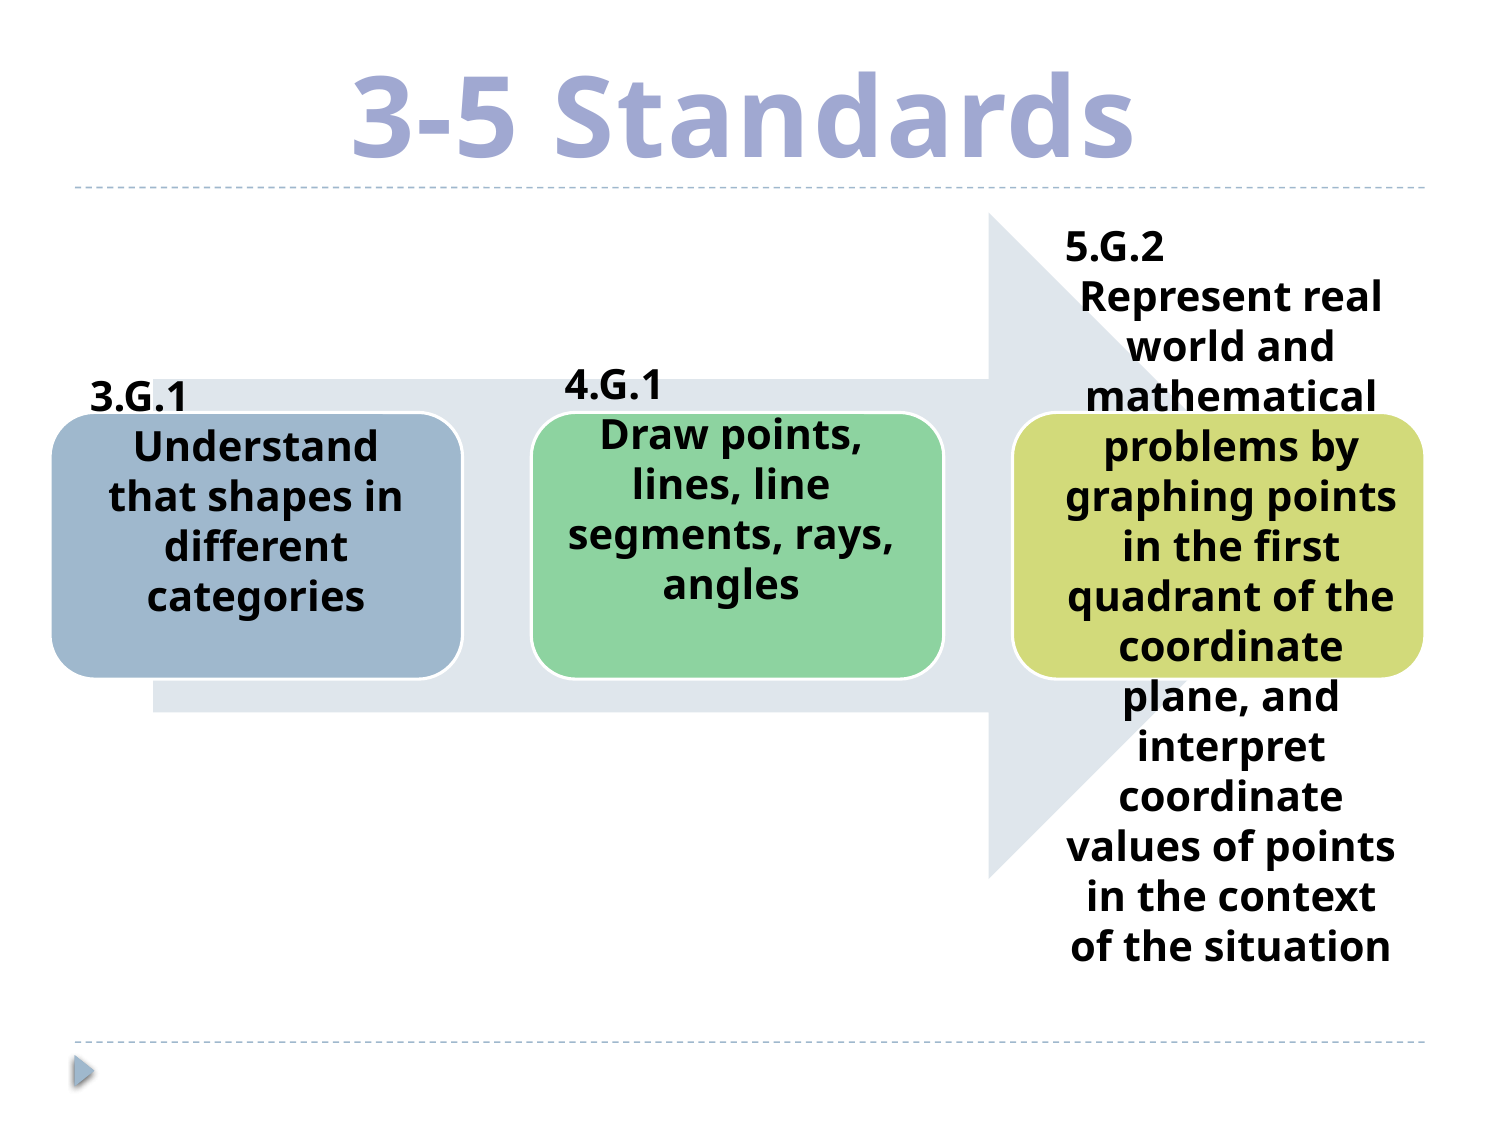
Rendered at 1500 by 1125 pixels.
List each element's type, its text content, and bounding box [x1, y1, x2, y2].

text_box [49, 212, 1426, 880]
text_box 3-5 Standards [299, 37, 1188, 188]
text_box 5.G.2 Represent real world and mathematical problems by graphing points in the first quadrant of the coordinate plane, and interpret coordinate values of points in the context of the situation [1049, 893, 1413, 978]
